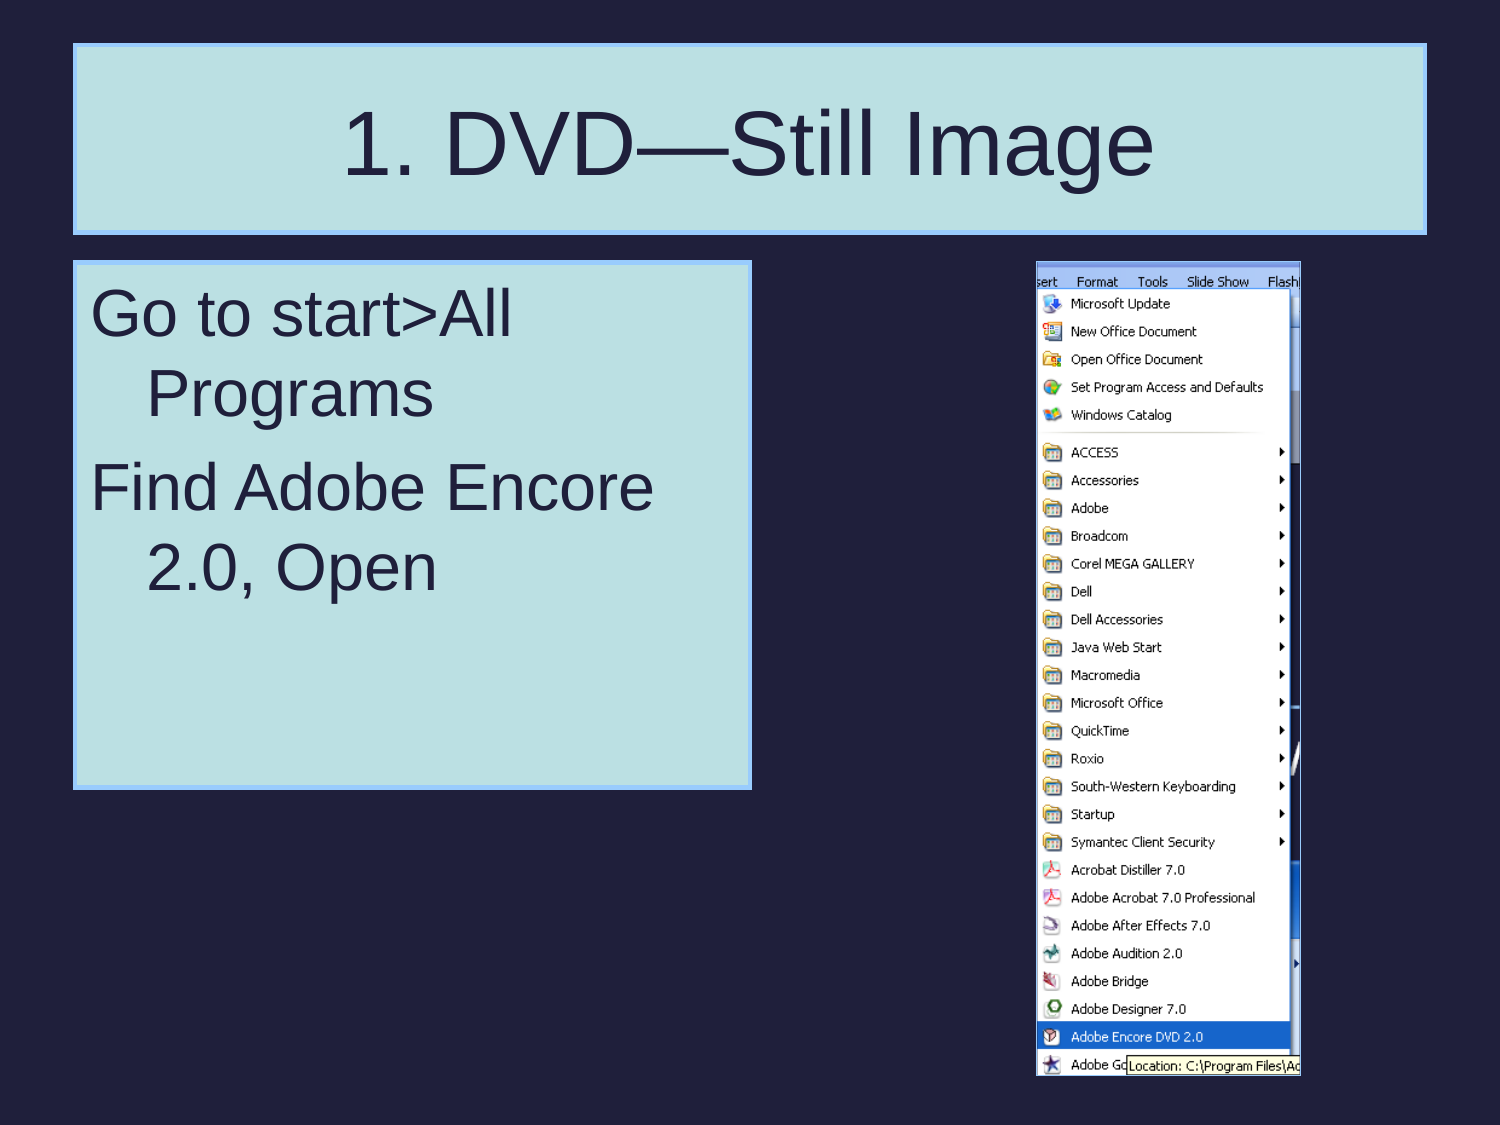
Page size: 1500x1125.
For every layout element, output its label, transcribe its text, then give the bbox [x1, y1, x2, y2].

title 1. DVD—Still Image [74, 44, 1426, 233]
picture [1037, 262, 1300, 1076]
list Go to start>All Programs Find Adobe Encore 2.0, Open [74, 262, 751, 788]
